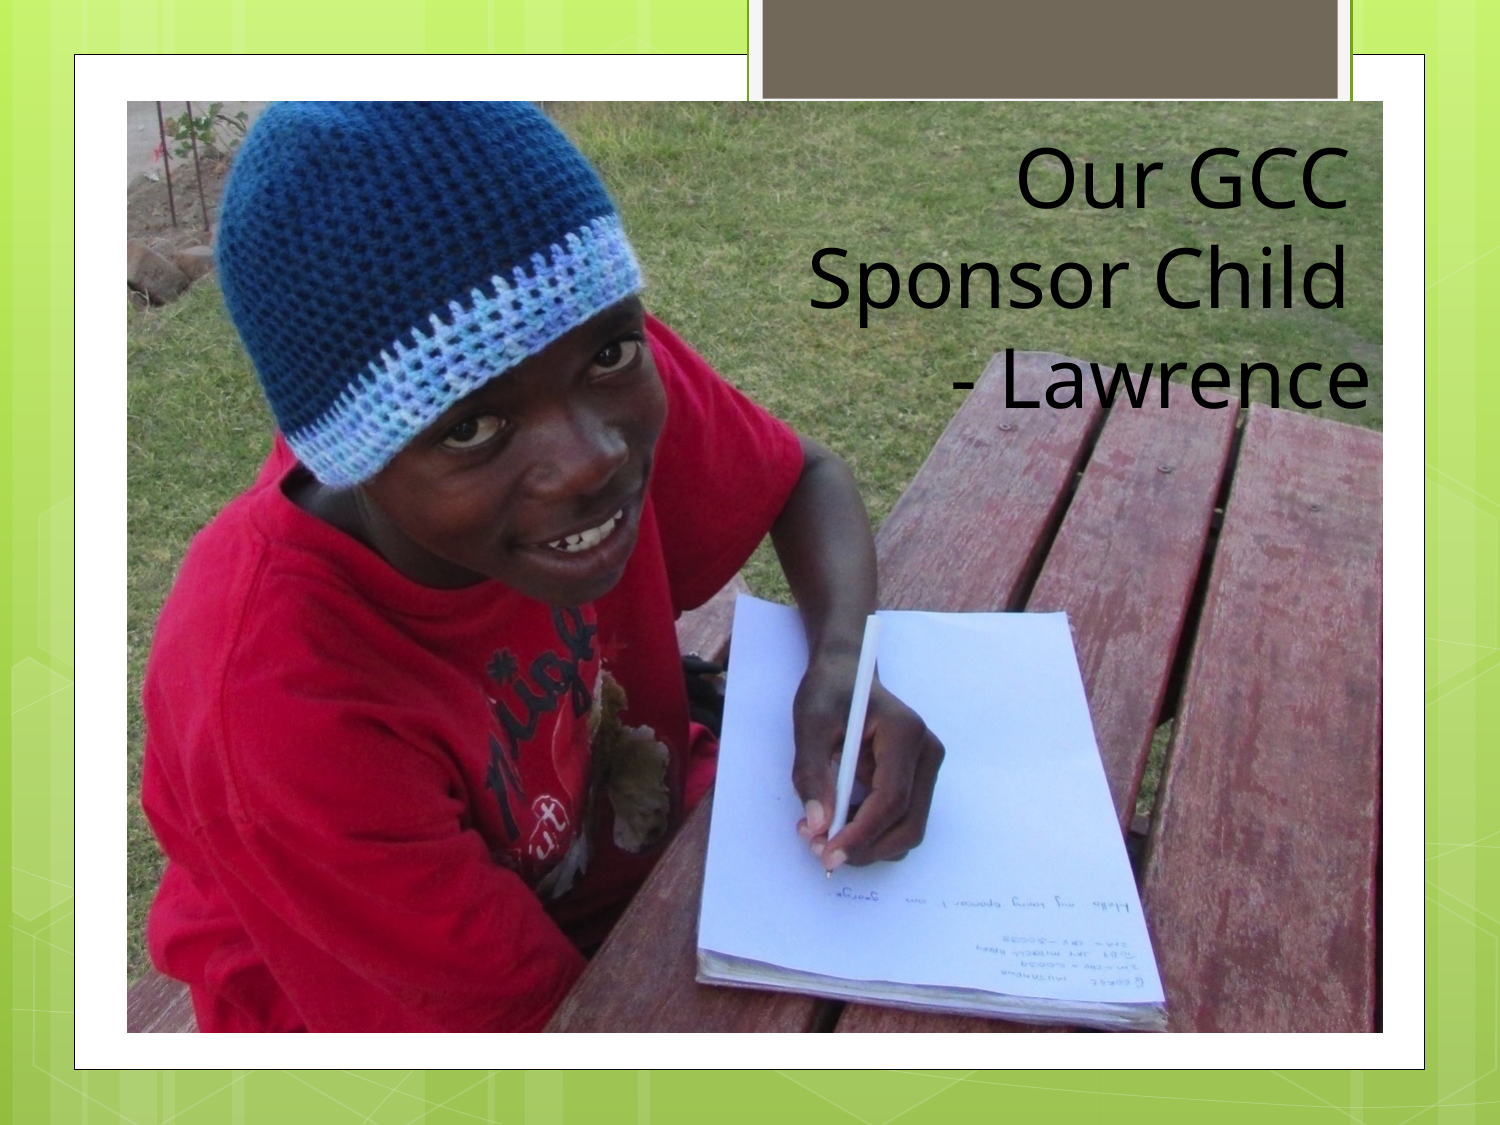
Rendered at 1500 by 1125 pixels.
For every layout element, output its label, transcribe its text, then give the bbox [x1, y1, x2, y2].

title Our GCC Sponsor Child - Lawrence [702, 90, 1388, 99]
picture [126, 101, 1404, 1034]
